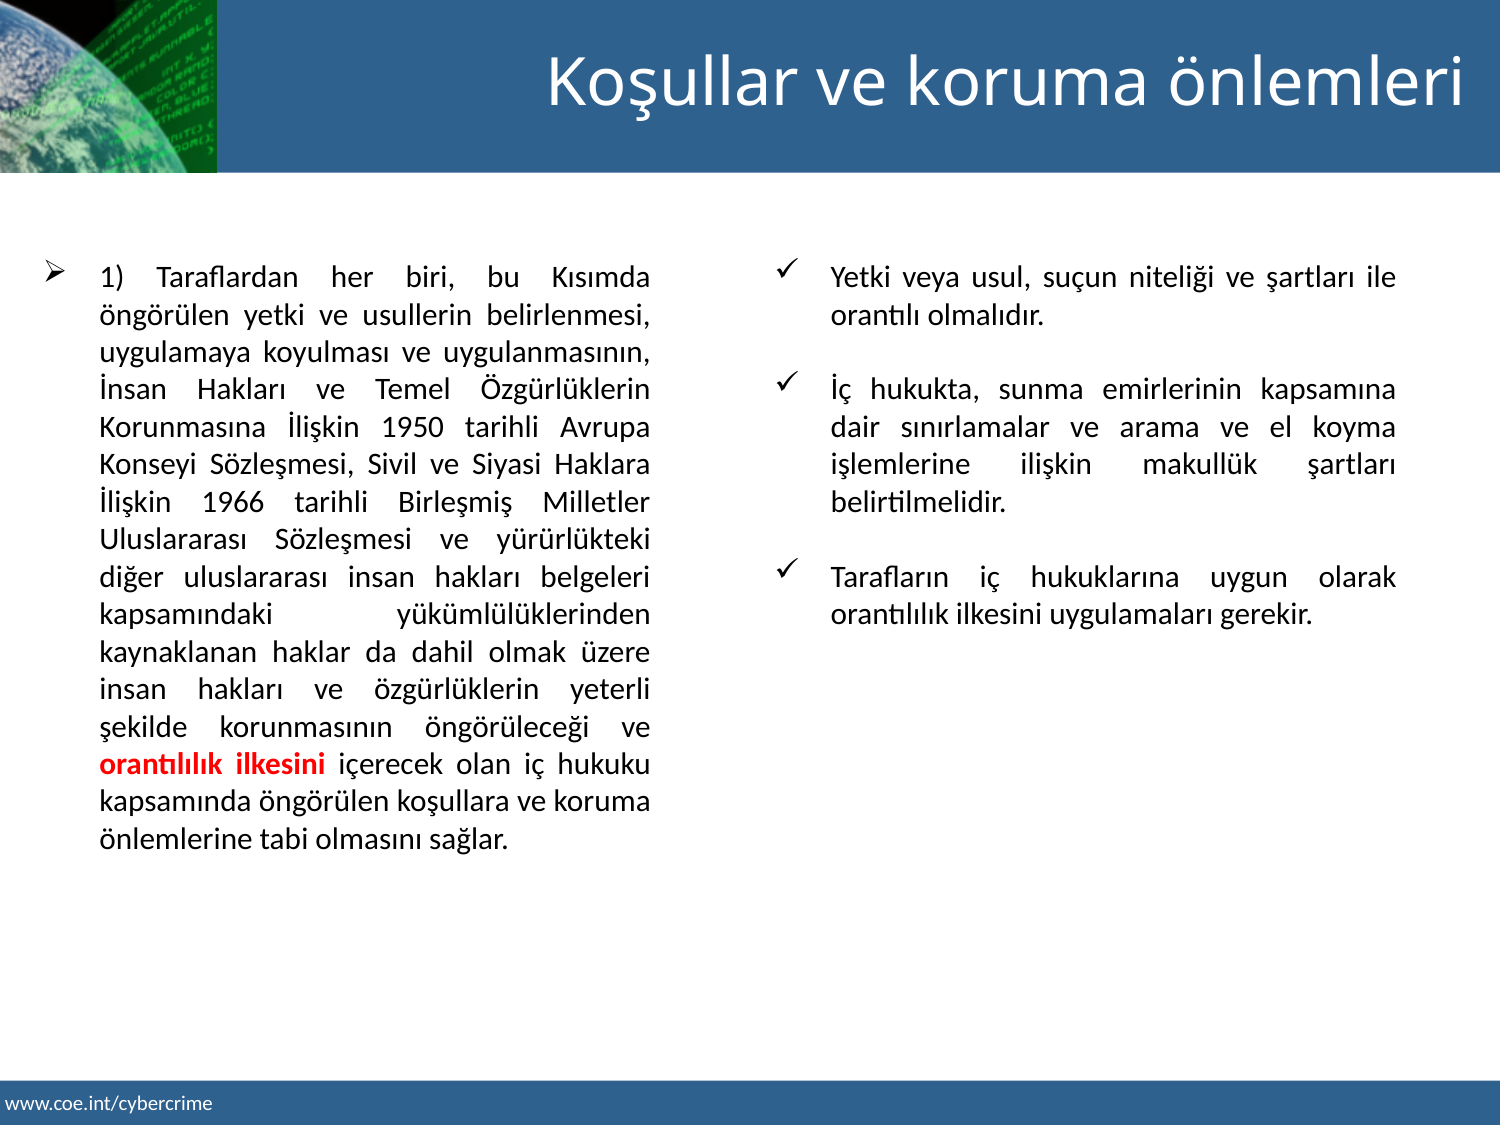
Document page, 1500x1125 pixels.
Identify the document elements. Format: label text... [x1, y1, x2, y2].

text_box Yetki veya usul, suçun niteliği ve şartları ile orantılı olmalıdır. İç hukukta, sunma emirlerinin kapsamına dair sınırlamalar ve arama ve el koyma işlemlerine ilişkin makullük şartları belirtilmelidir. Tarafların iç hukuklarına uygun olarak orantılılık ilkesini uygulamaları gerekir. [759, 249, 1413, 639]
text_box 1) Taraflardan her biri, bu Kısımda öngörülen yetki ve usullerin belirlenmesi, uygulamaya koyulması ve uygulanmasının, İnsan Hakları ve Temel Özgürlüklerin Korunmasına İlişkin 1950 tarihli Avrupa Konseyi Sözleşmesi, Sivil ve Siyasi Haklara İlişkin 1966 tarihli Birleşmiş Milletler Uluslararası Sözleşmesi ve yürürlükteki diğer uluslararası insan hakları belgeleri kapsamındaki yükümlülüklerinden kaynaklanan haklar da dahil olmak üzere insan hakları ve özgürlüklerin yeterli şekilde korunmasının öngörüleceği ve orantılılık ilkesini içerecek olan iç hukuku kapsamında öngörülen koşullara ve koruma önlemlerine tabi olmasını sağlar. [28, 249, 667, 863]
picture [0, 0, 217, 173]
text_box Koşullar ve koruma önlemleri [230, 31, 1483, 126]
